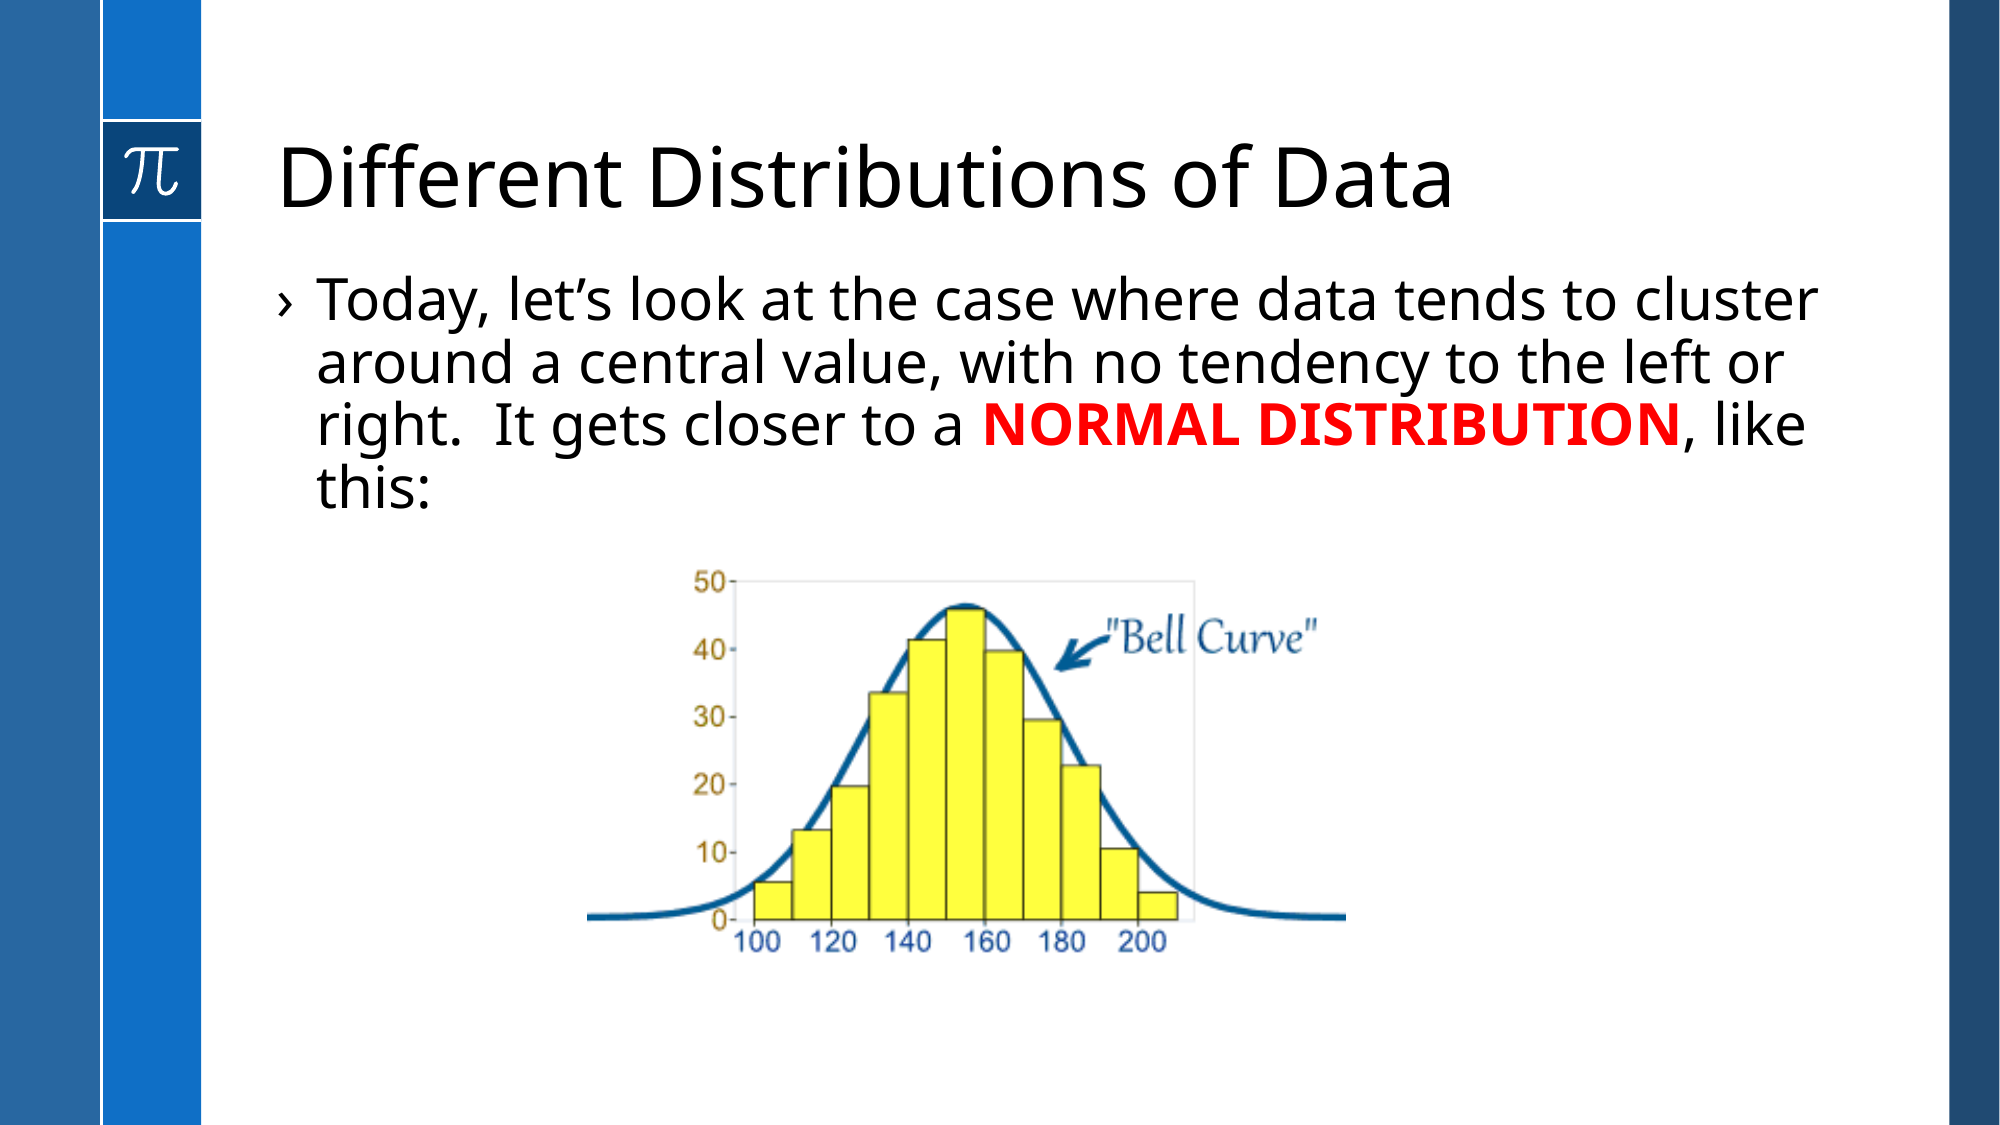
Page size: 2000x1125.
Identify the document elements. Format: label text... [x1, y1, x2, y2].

list Today, let’s look at the case where data tends to cluster around a central value, with no tendency to the left or right. It gets closer to a NORMAL DISTRIBUTION, like this: [261, 262, 1863, 1075]
picture [587, 562, 1346, 963]
title Different Distributions of Data [261, 29, 1867, 233]
